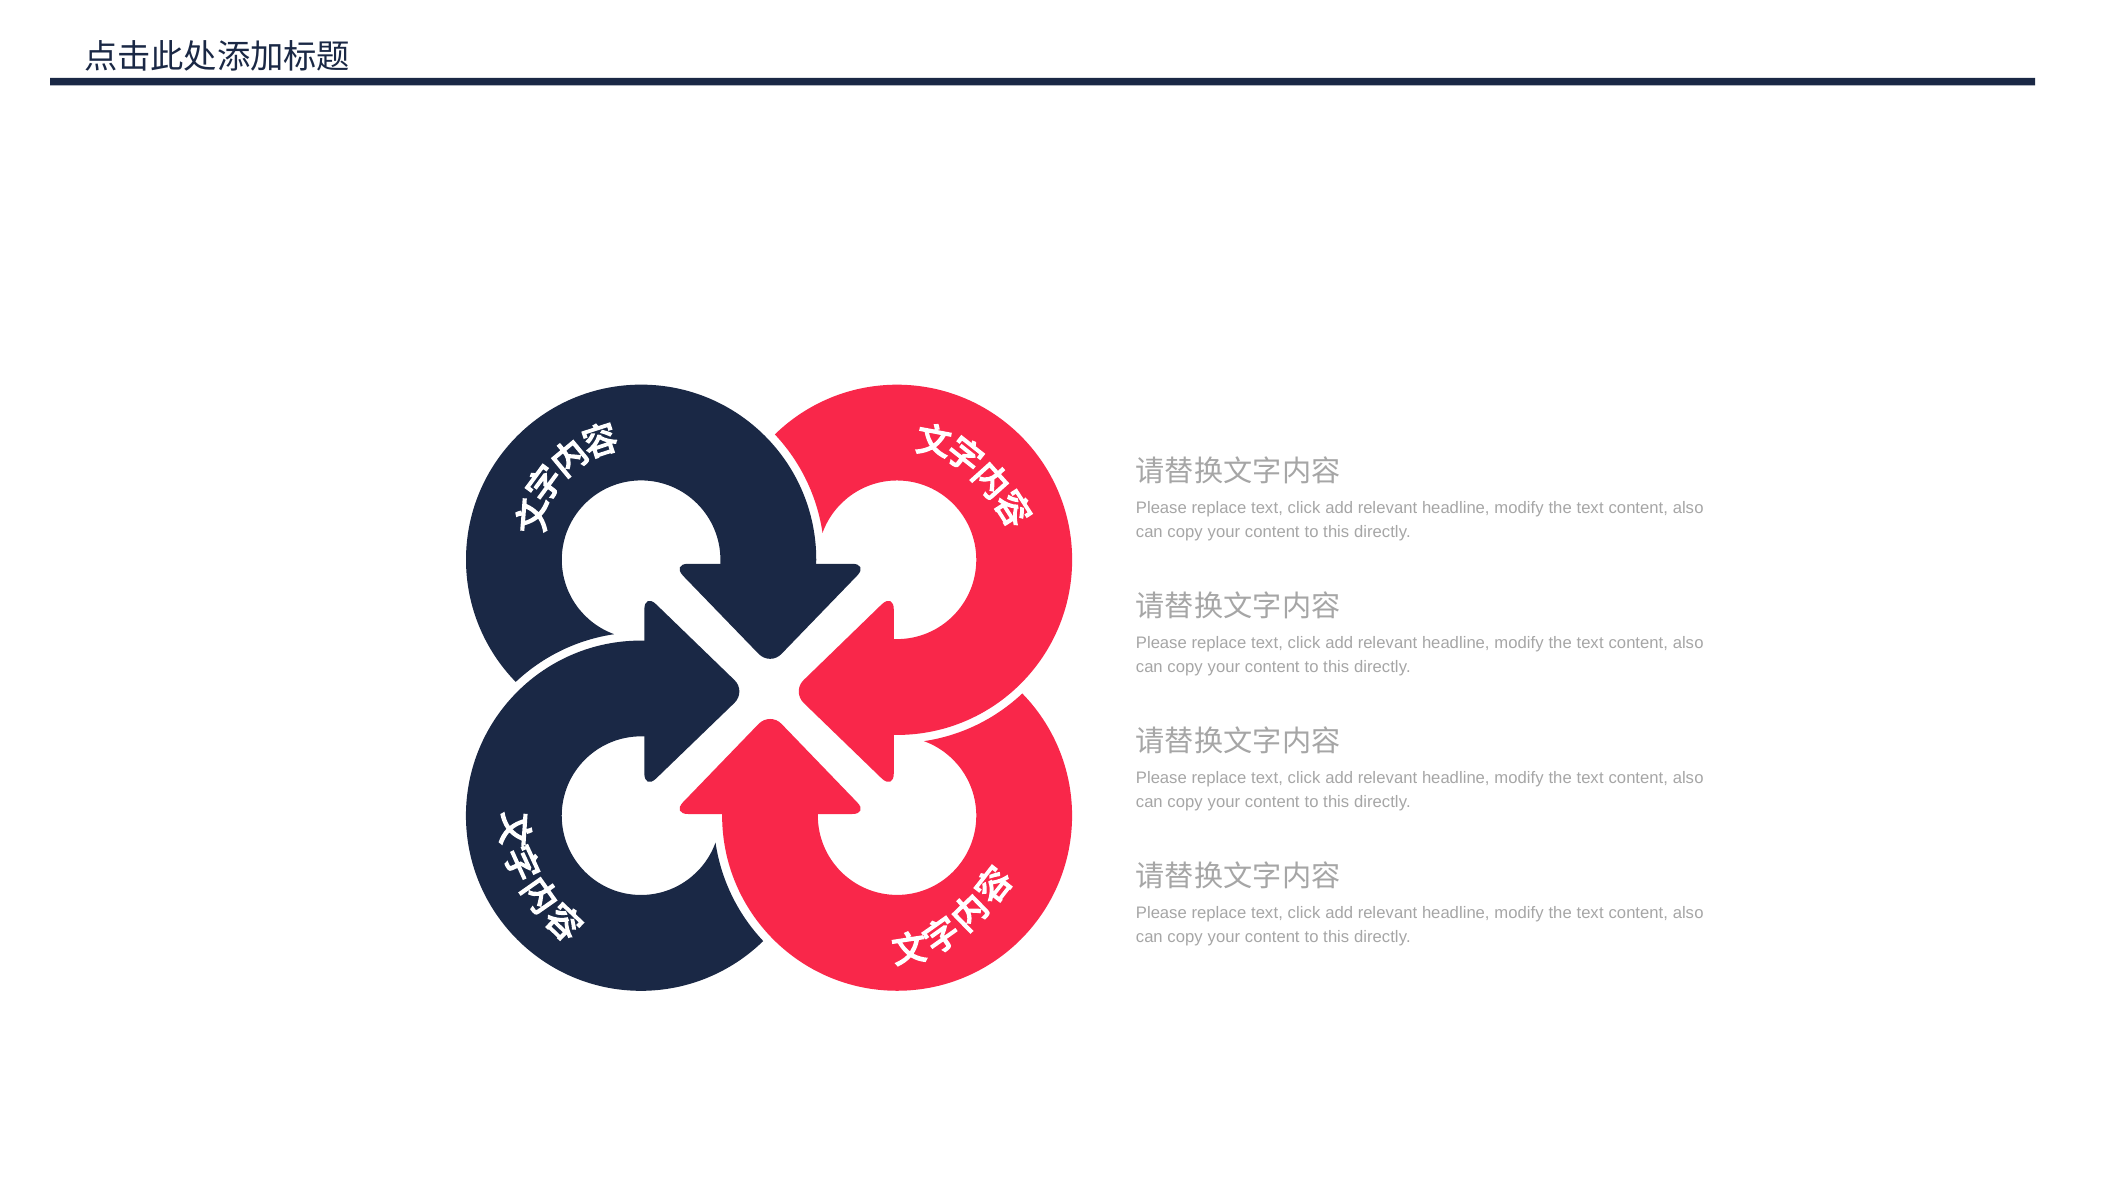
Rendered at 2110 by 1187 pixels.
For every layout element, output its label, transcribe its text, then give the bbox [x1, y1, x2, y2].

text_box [1135, 715, 1728, 810]
text_box 点击此处添加标题 [69, 27, 380, 86]
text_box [1135, 580, 1728, 674]
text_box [465, 384, 1073, 991]
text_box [1135, 850, 1728, 945]
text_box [1135, 444, 1728, 539]
